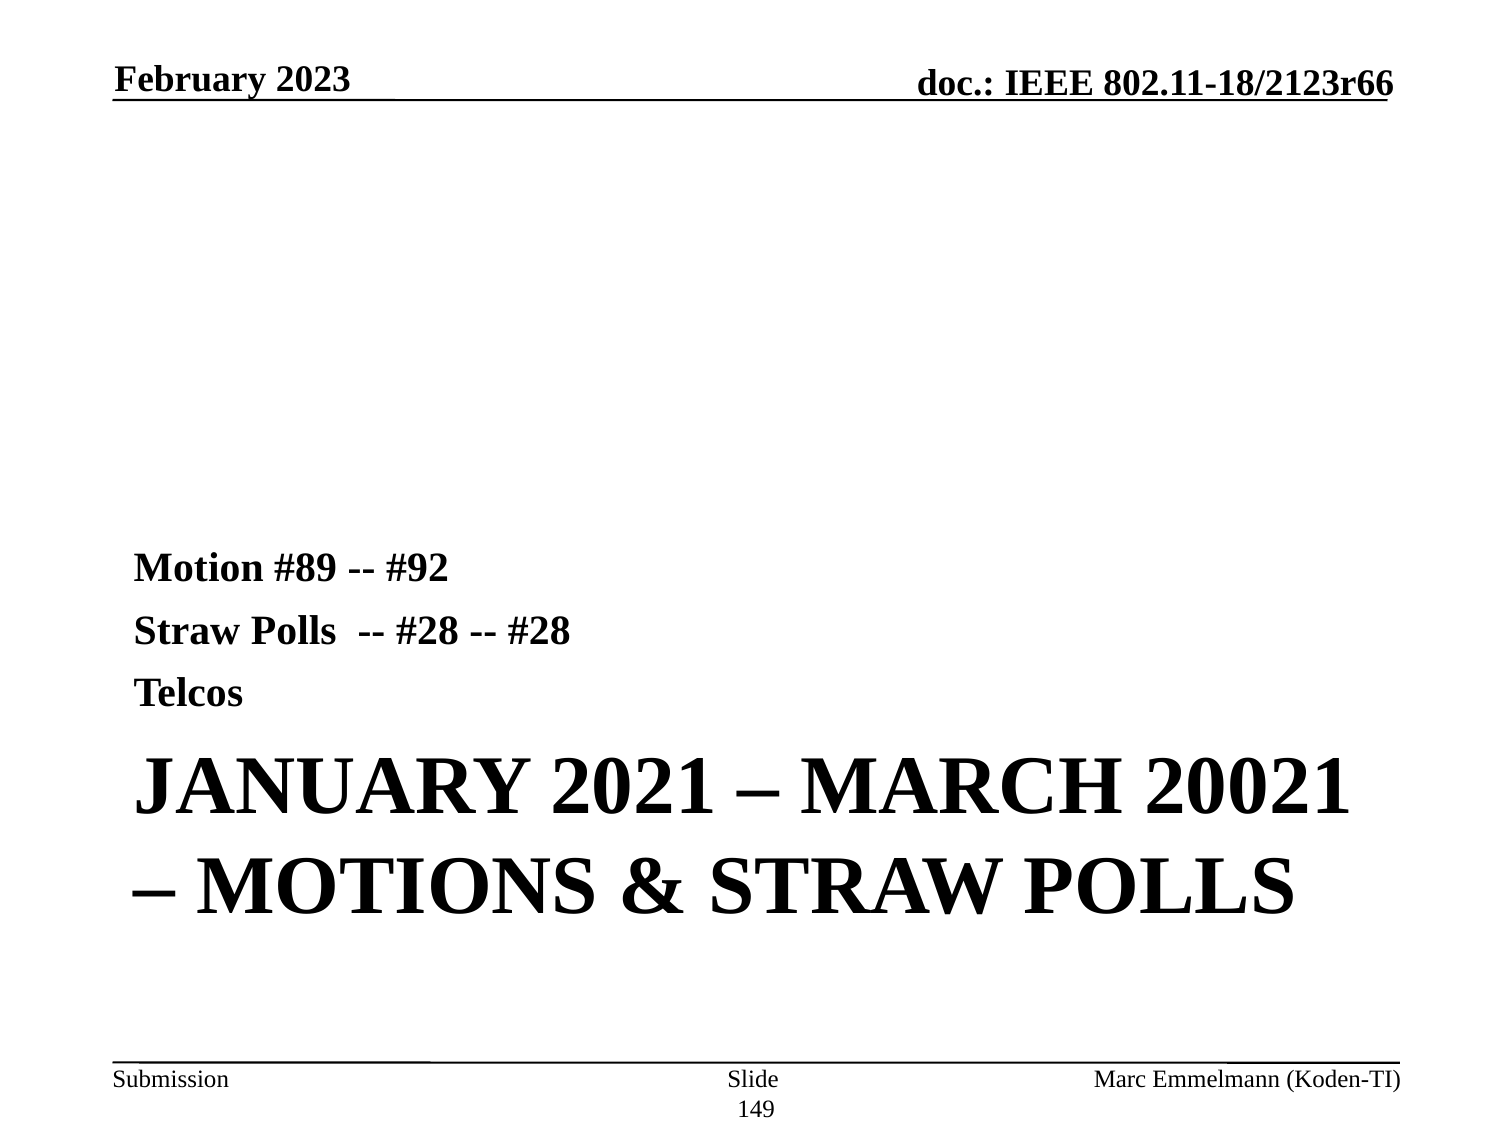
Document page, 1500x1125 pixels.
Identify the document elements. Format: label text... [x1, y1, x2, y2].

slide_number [114, 54, 423, 100]
slide_number Slide 149 [712, 1061, 800, 1123]
list Motion #89 -- #92 Straw Polls -- #28 -- #28 Telcos [118, 476, 1394, 724]
title January 2021 – March 20021 – Motions & Straw Polls [118, 724, 1394, 947]
footer Marc Emmelmann (Koden-TI) [878, 1061, 1402, 1093]
